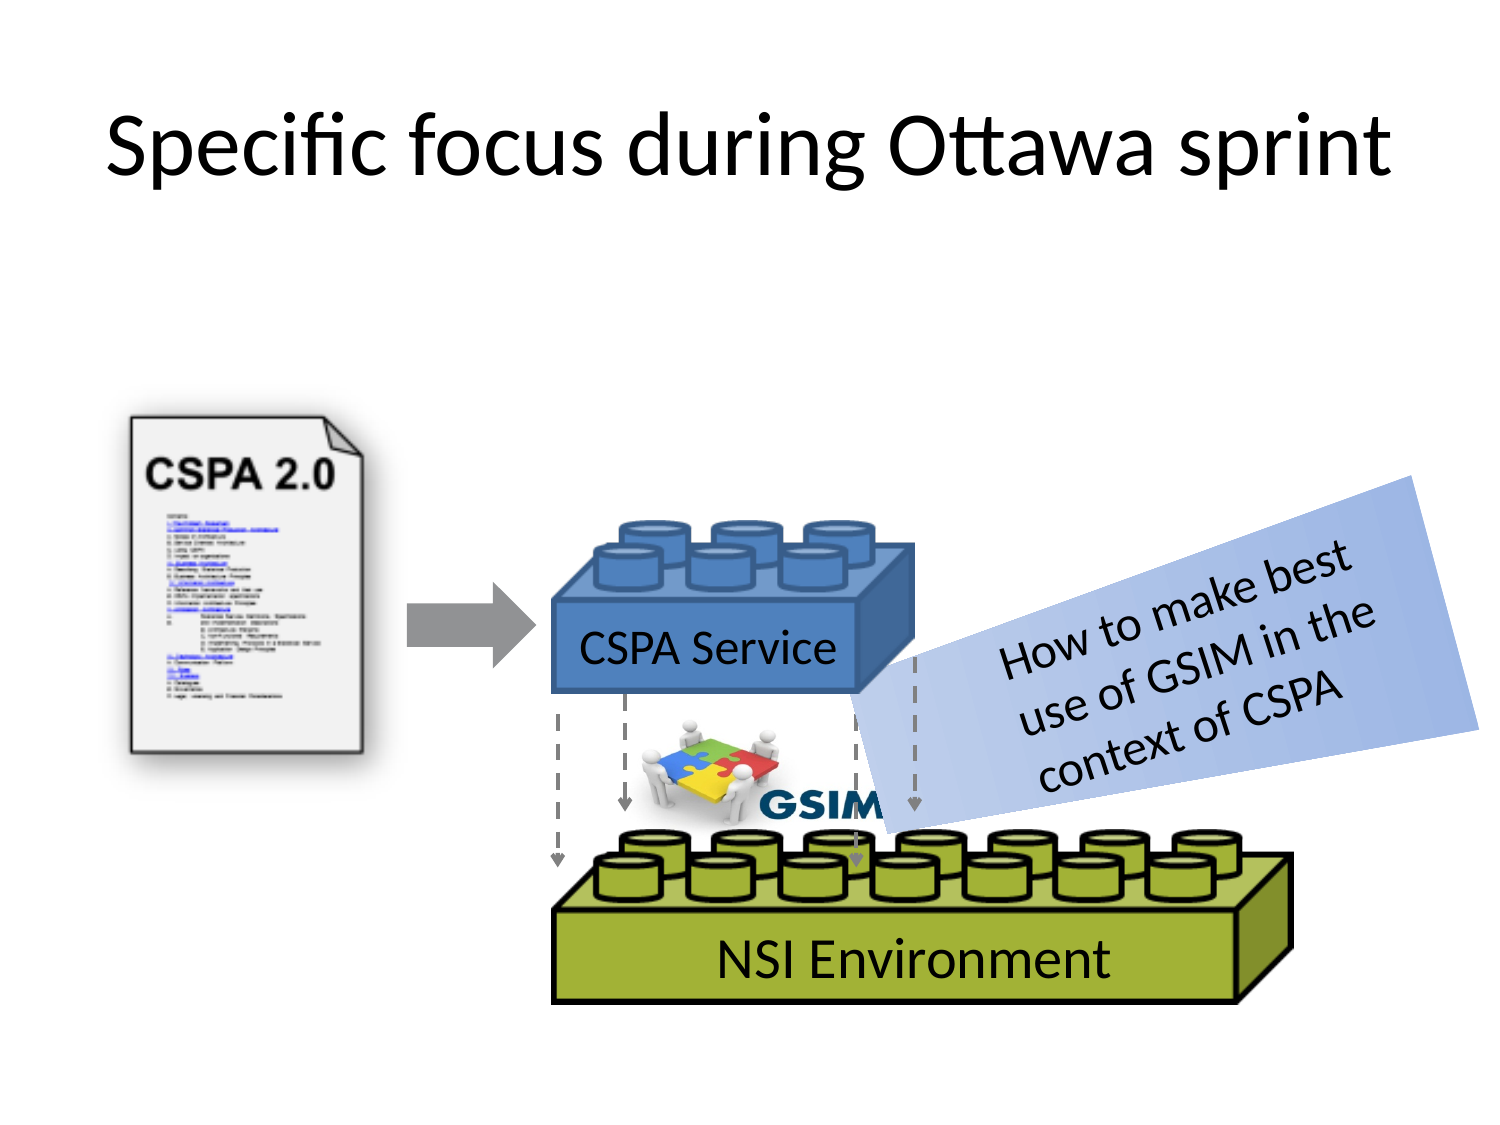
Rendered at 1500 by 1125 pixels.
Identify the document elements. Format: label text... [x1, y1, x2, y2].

text_box [1019, 473, 1482, 801]
picture [550, 704, 1294, 1006]
title Specific focus during Ottawa sprint [17, 44, 1483, 233]
text_box [424, 581, 537, 669]
text_box How to make best use of GSIM in the context of CSPA [974, 494, 1457, 817]
text_box [903, 632, 1032, 828]
picture [88, 374, 419, 812]
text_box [550, 520, 915, 695]
